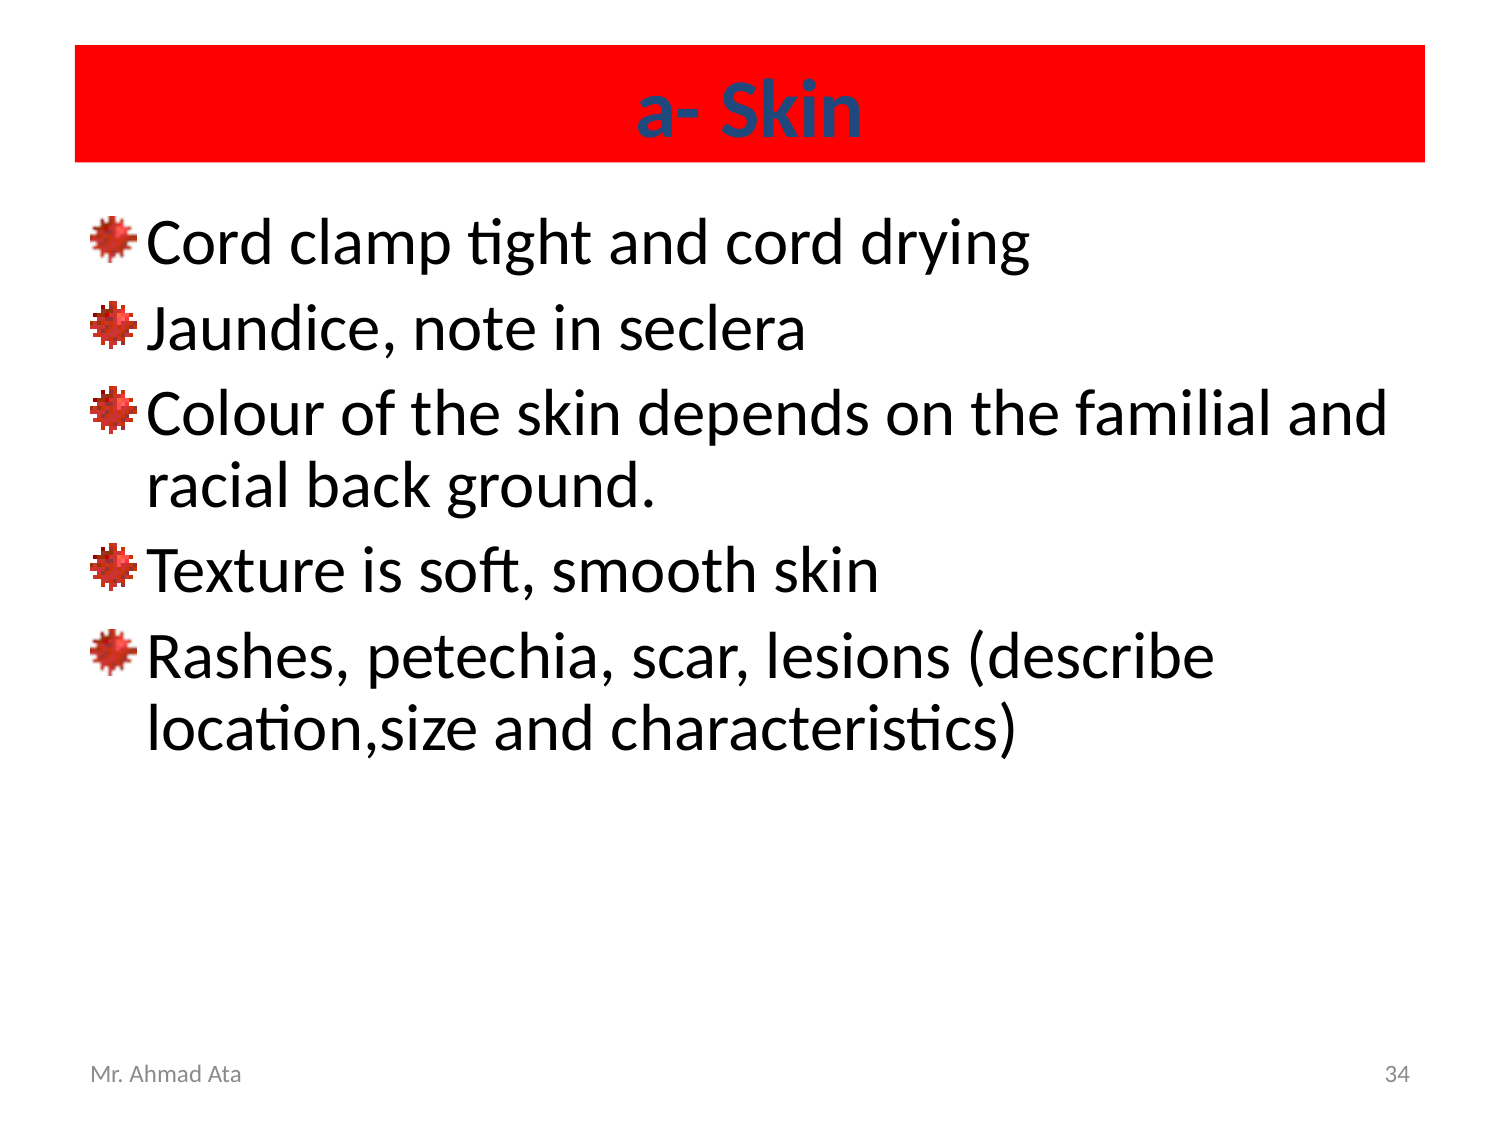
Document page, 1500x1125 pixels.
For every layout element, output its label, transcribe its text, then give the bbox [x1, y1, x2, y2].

picture [90, 301, 137, 349]
picture [90, 543, 137, 591]
slide_number Mr. Ahmad Ata [75, 1042, 425, 1103]
text_box a- Skin [74, 45, 1425, 163]
picture [90, 629, 137, 676]
picture [90, 386, 137, 434]
list Cord clamp tight and cord drying Jaundice, note in seclera Colour of the skin depends on the familial and racial back ground. Texture is soft, smooth skin Rashes, petechia, scar, lesions (describe location,size and characteristics) [75, 200, 1425, 1005]
picture [90, 216, 137, 263]
slide_number 34 [1074, 1042, 1425, 1103]
